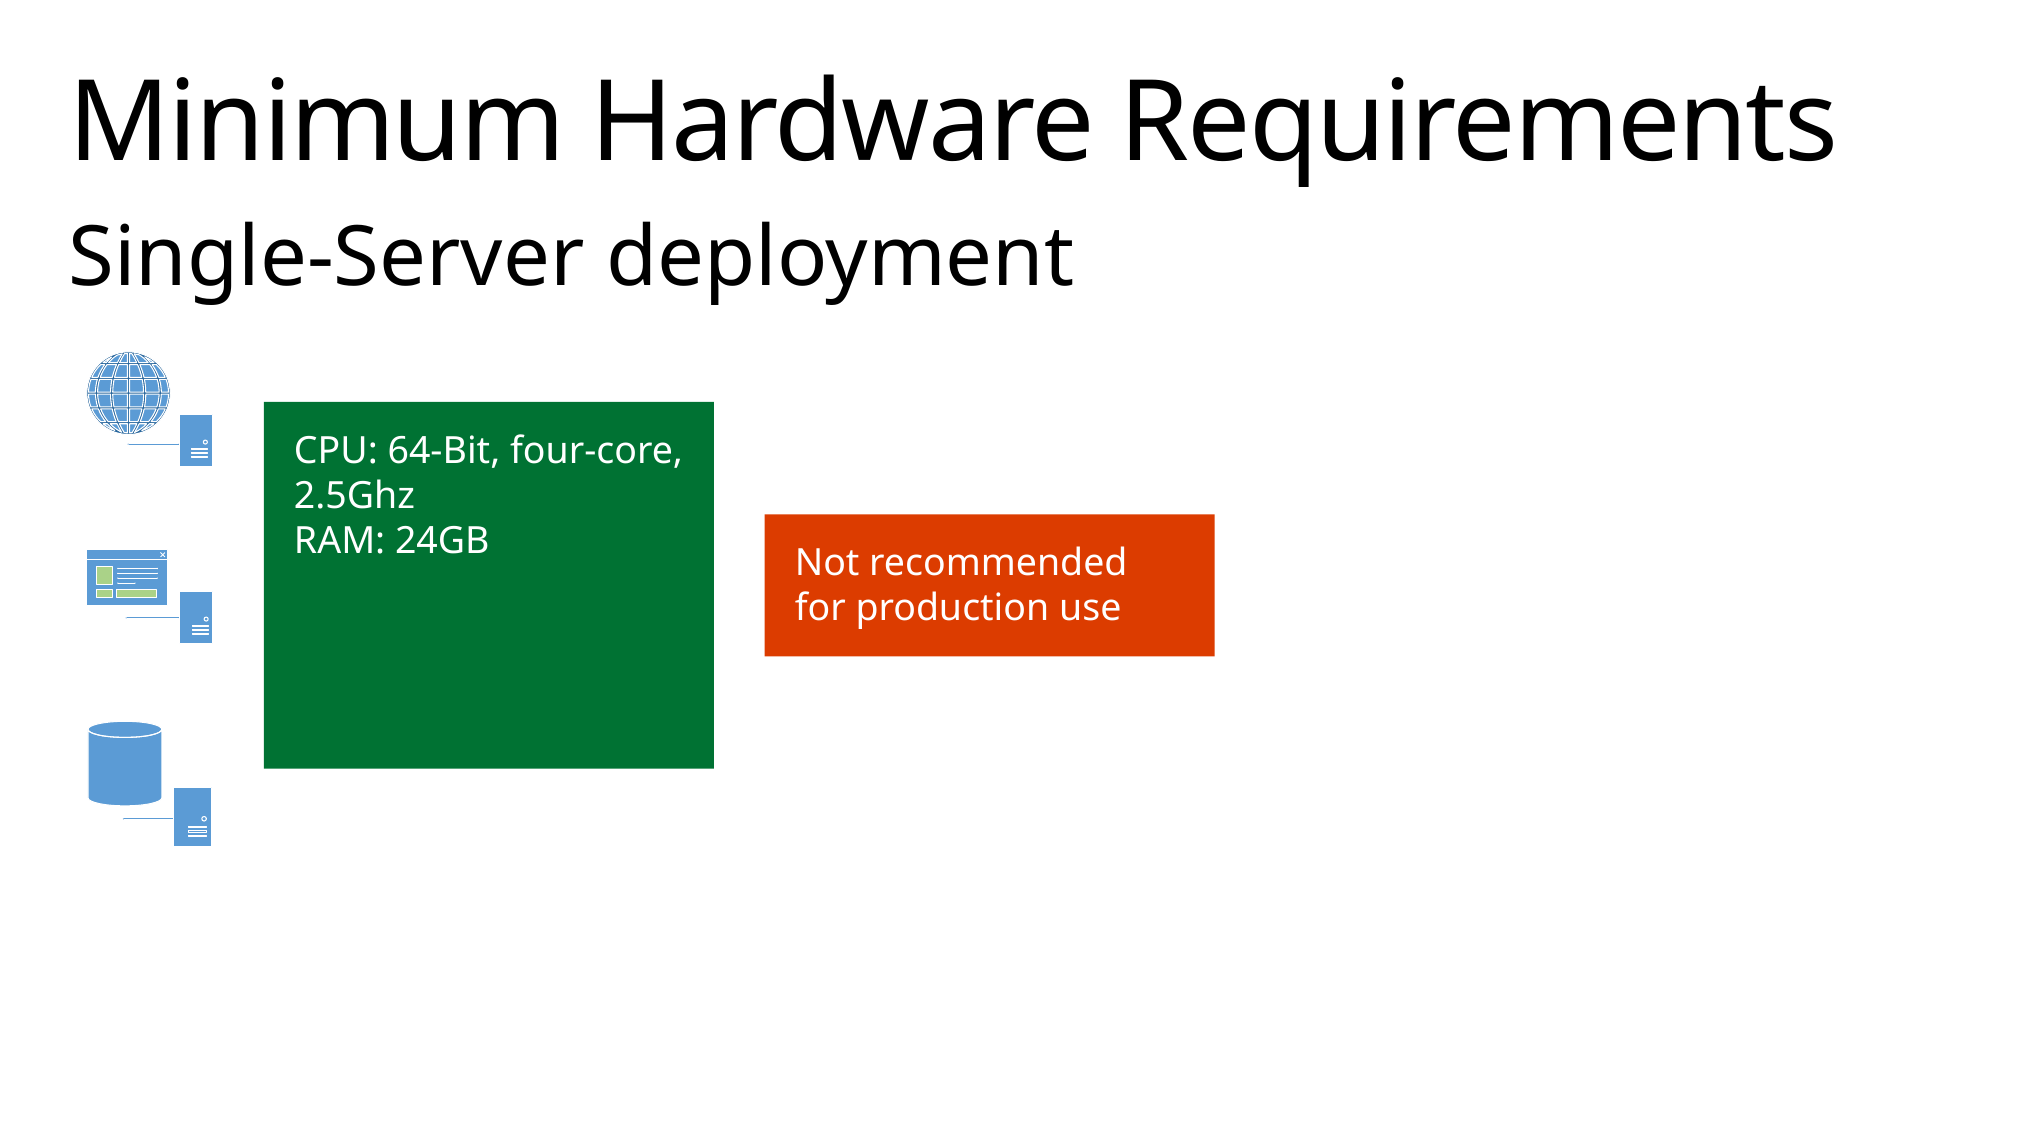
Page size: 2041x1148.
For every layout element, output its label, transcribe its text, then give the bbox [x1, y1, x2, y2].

text_box Not recommended for production use [764, 513, 1215, 657]
text_box CPU: 64-Bit, four-core, 2.5Ghz RAM: 24GB [263, 401, 715, 769]
title Minimum Hardware Requirements [45, 48, 1996, 198]
list Single-Server deployment [45, 198, 1996, 321]
picture [83, 348, 214, 848]
